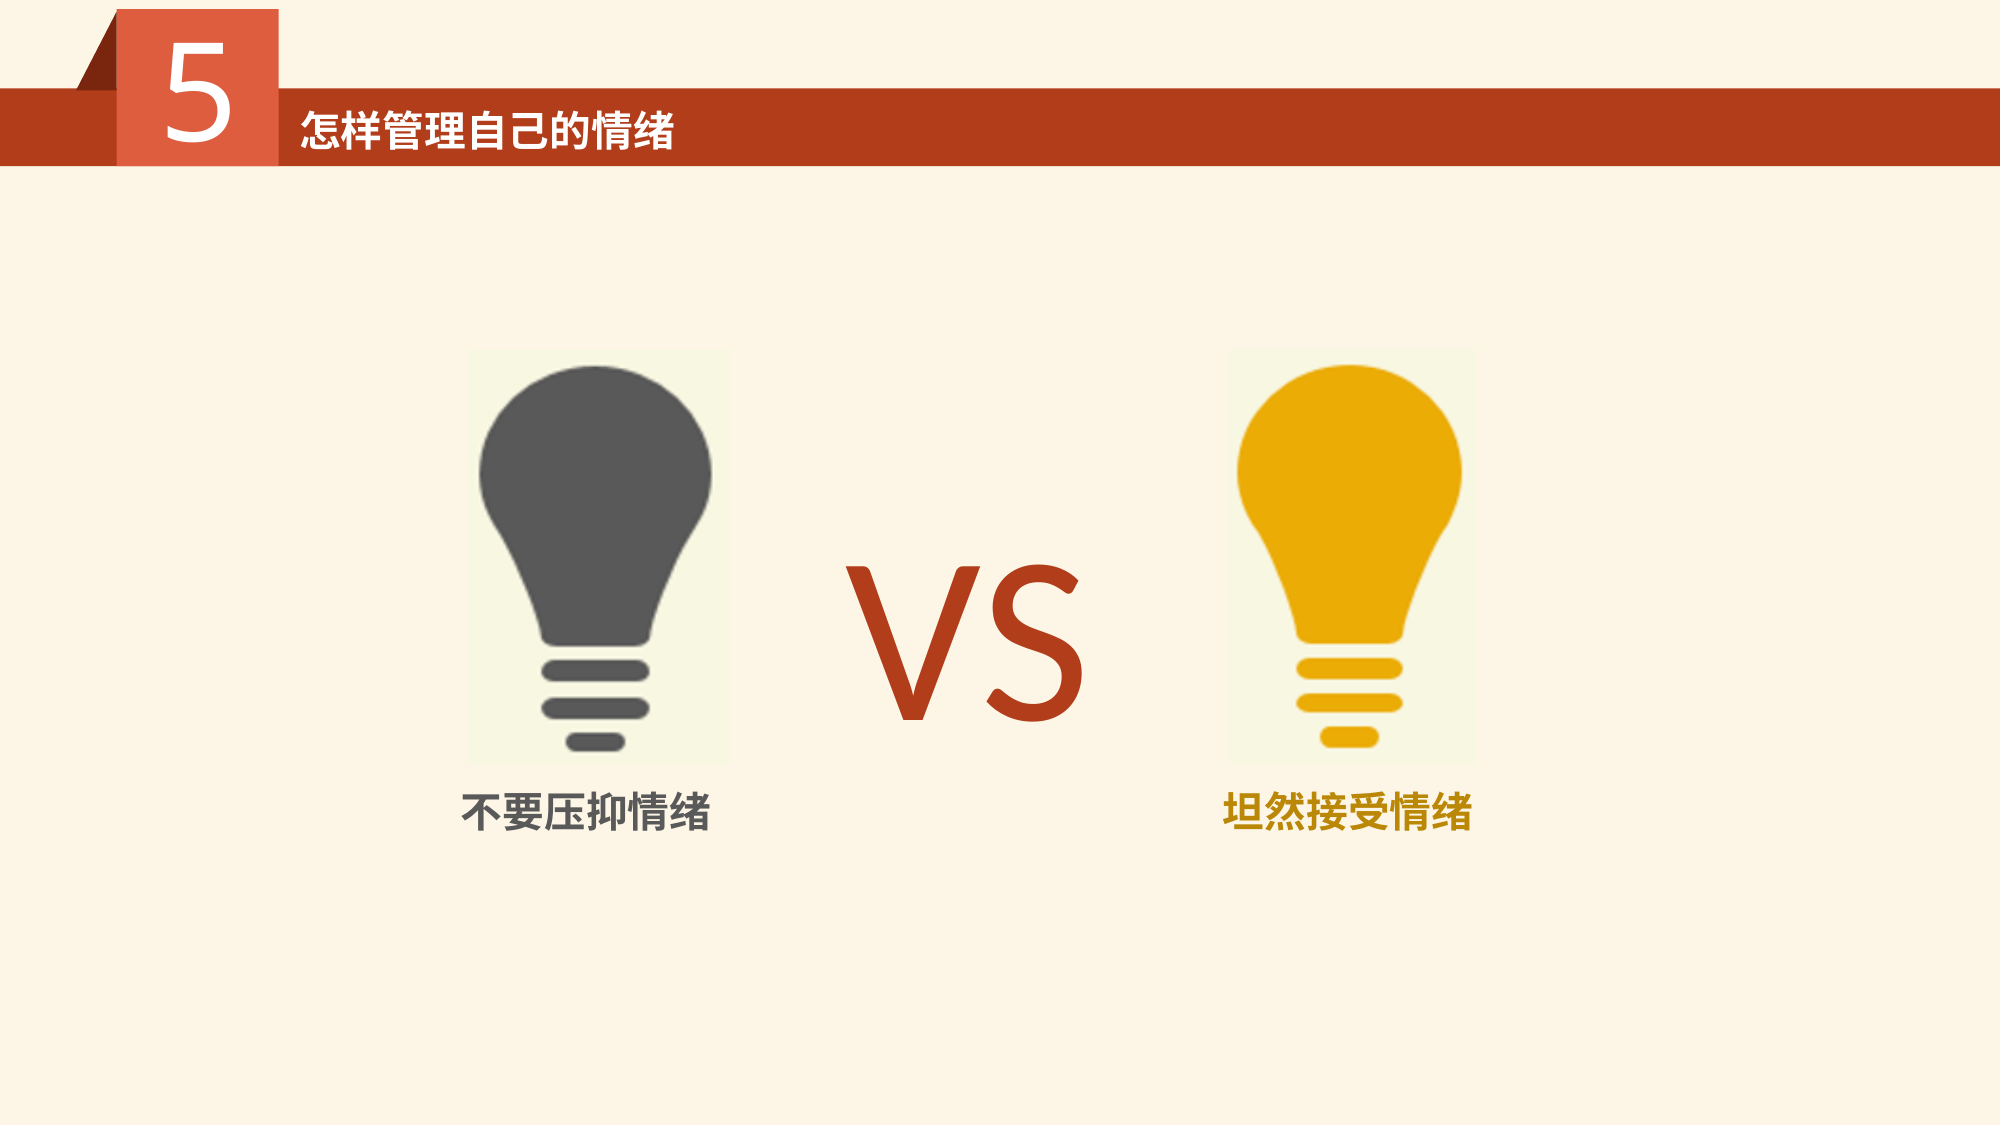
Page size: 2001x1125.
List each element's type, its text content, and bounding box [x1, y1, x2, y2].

text_box 坦然接受情绪 [1208, 778, 1602, 844]
picture [1229, 348, 1475, 765]
picture [468, 350, 730, 765]
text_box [0, 0, 2000, 179]
text_box 不要压抑情绪 [446, 778, 841, 844]
text_box VS [831, 472, 1128, 776]
